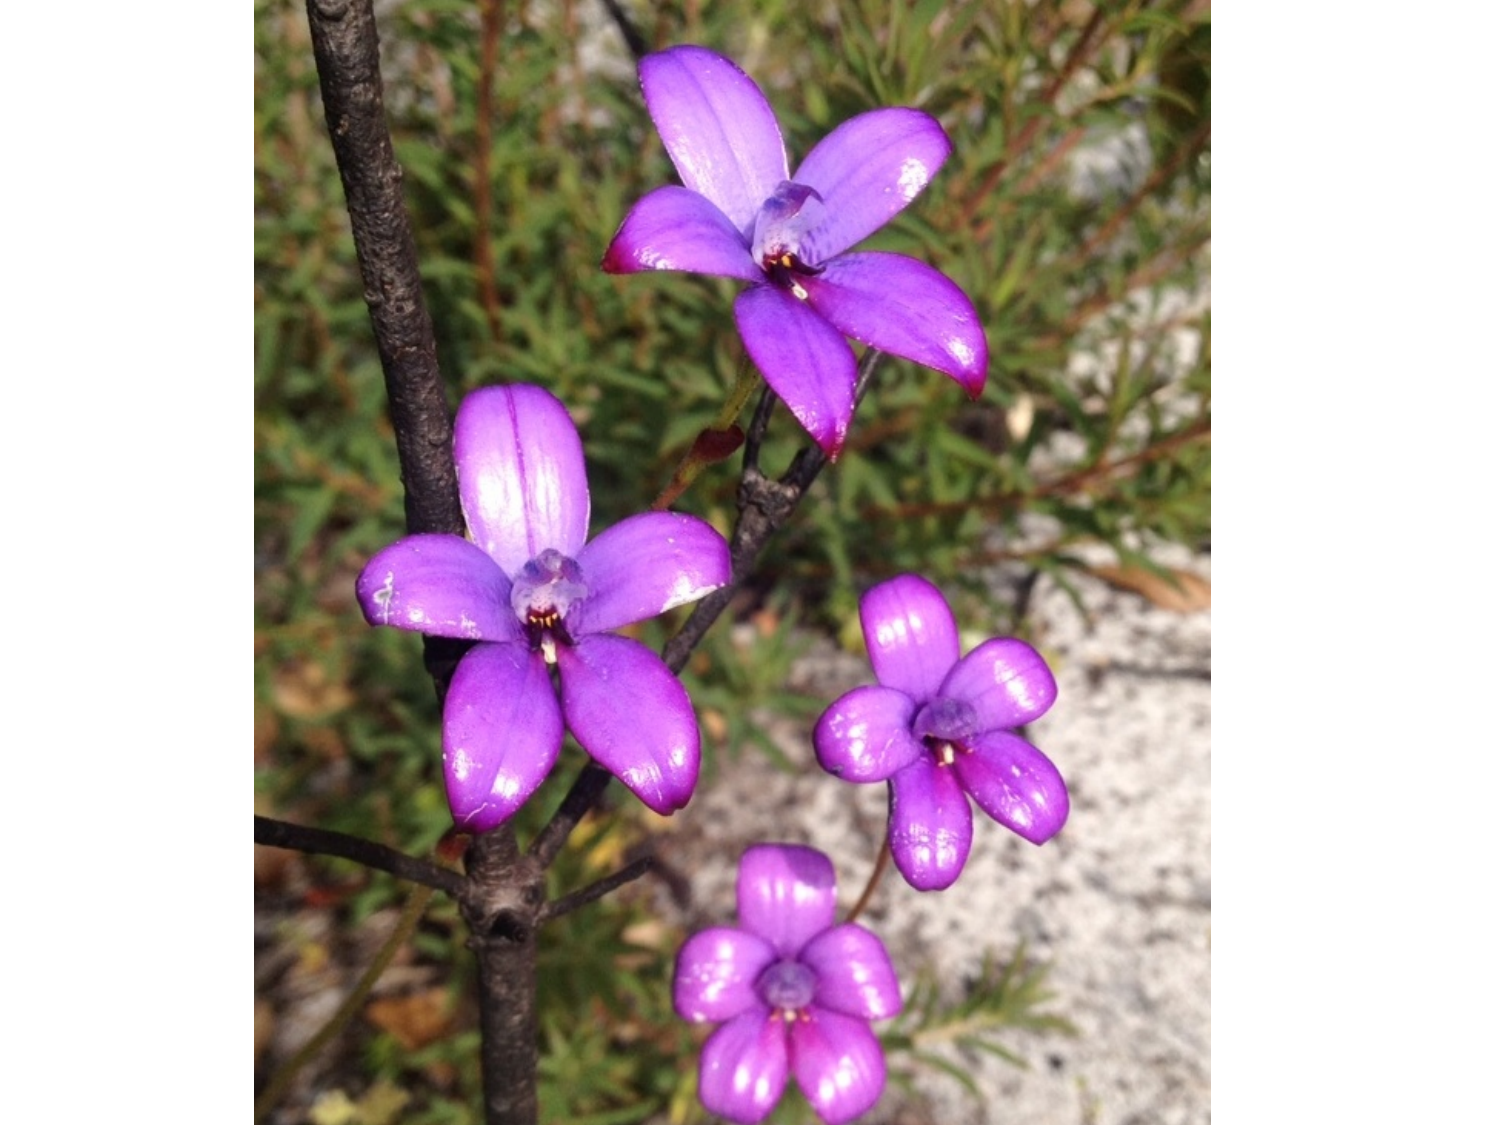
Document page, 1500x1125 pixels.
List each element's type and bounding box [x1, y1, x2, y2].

list [254, 0, 1211, 1125]
